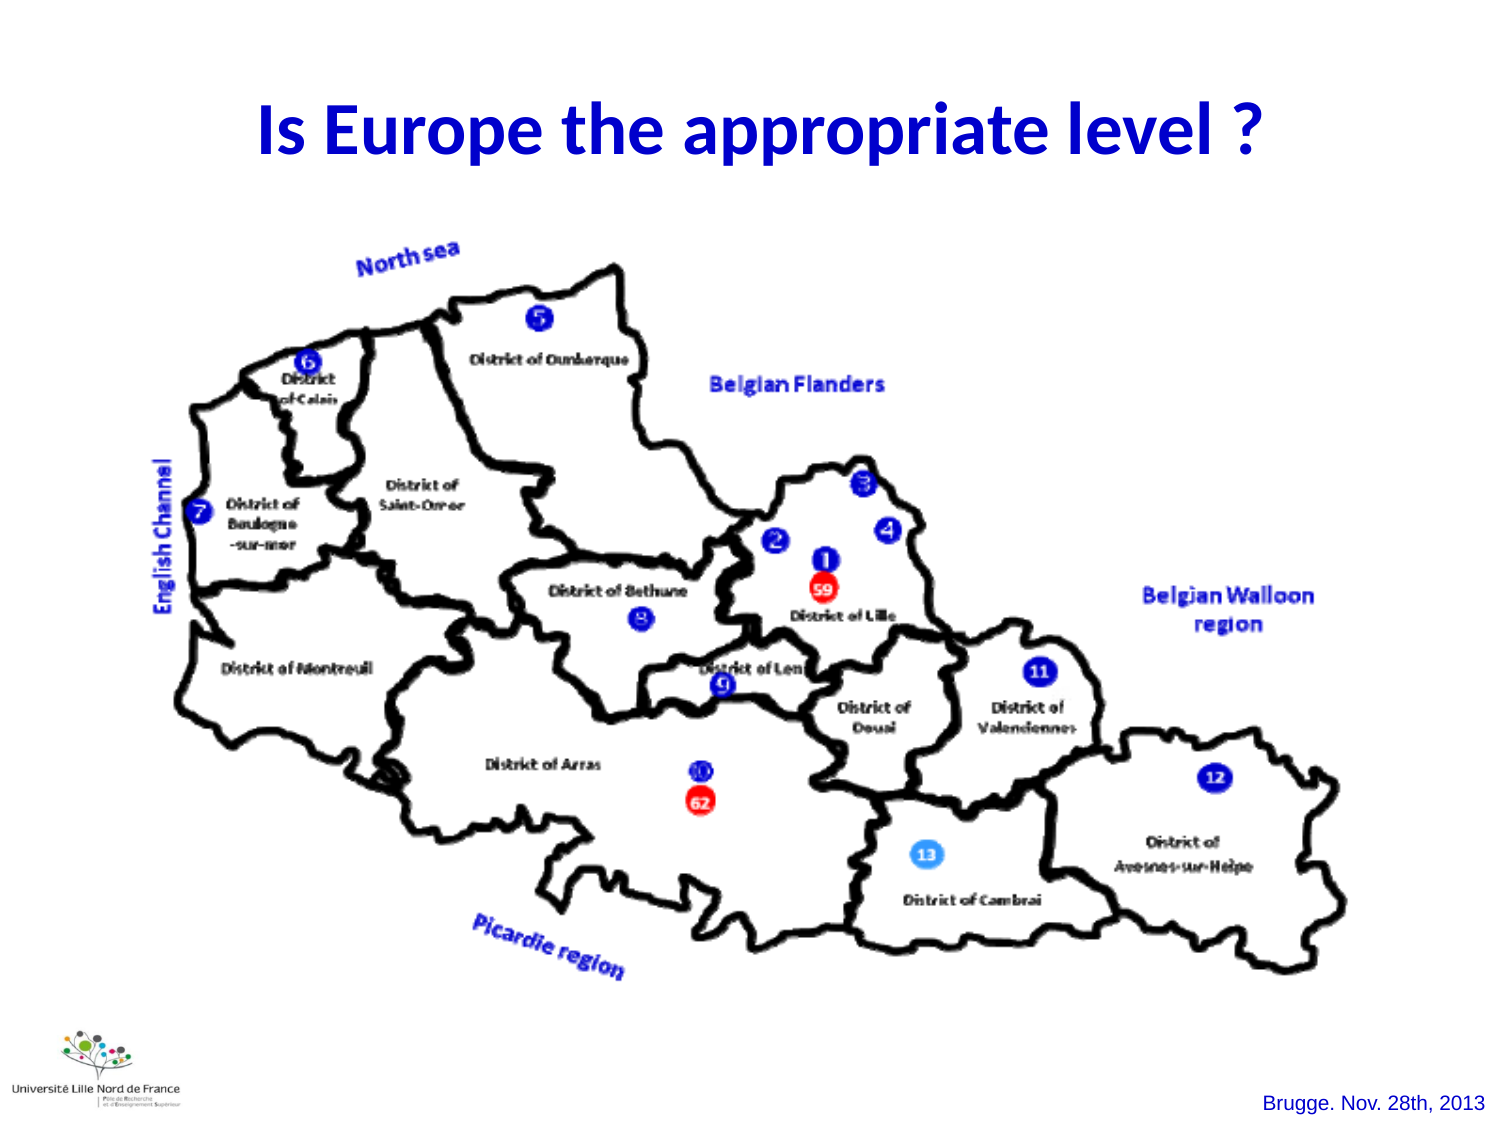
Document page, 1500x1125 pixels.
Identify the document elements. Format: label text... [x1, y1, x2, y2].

picture [97, 207, 1412, 1000]
title Is Europe the appropriate level ? [194, 30, 1329, 206]
picture [11, 1011, 183, 1123]
